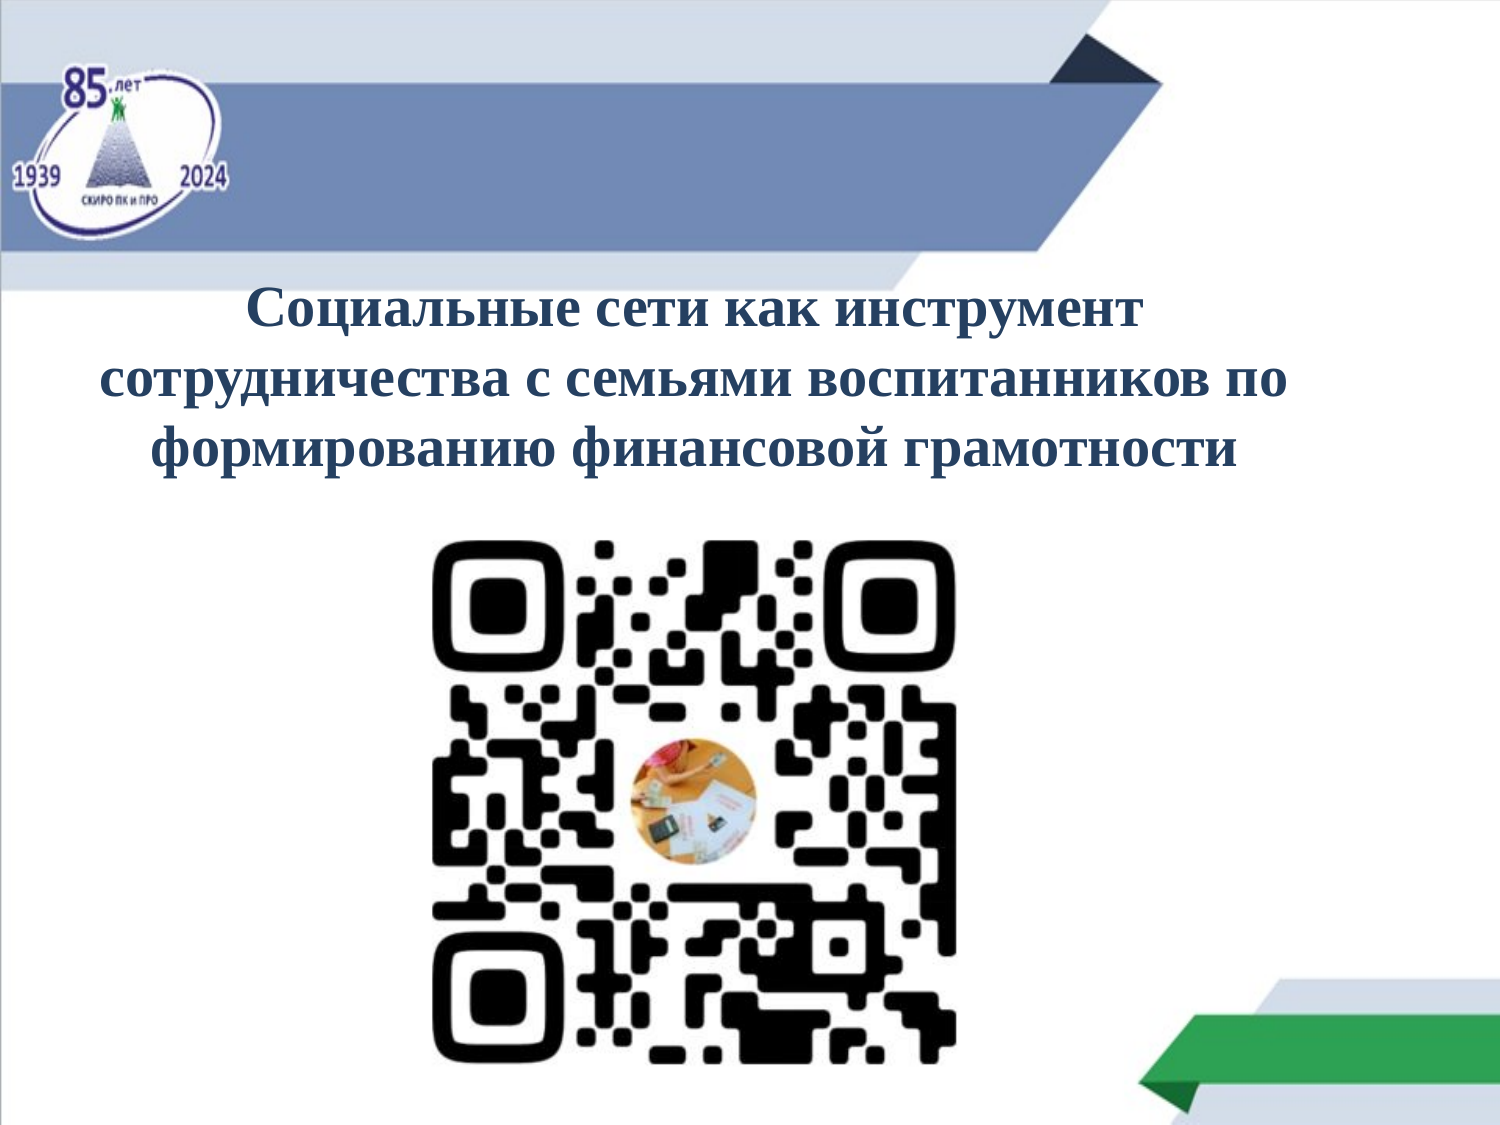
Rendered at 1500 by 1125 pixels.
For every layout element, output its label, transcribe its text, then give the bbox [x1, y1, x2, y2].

title Социальные сети как инструмент сотрудничества с семьями воспитанников по формированию финансовой грамотности [33, 184, 1357, 563]
picture [0, 0, 1500, 1125]
